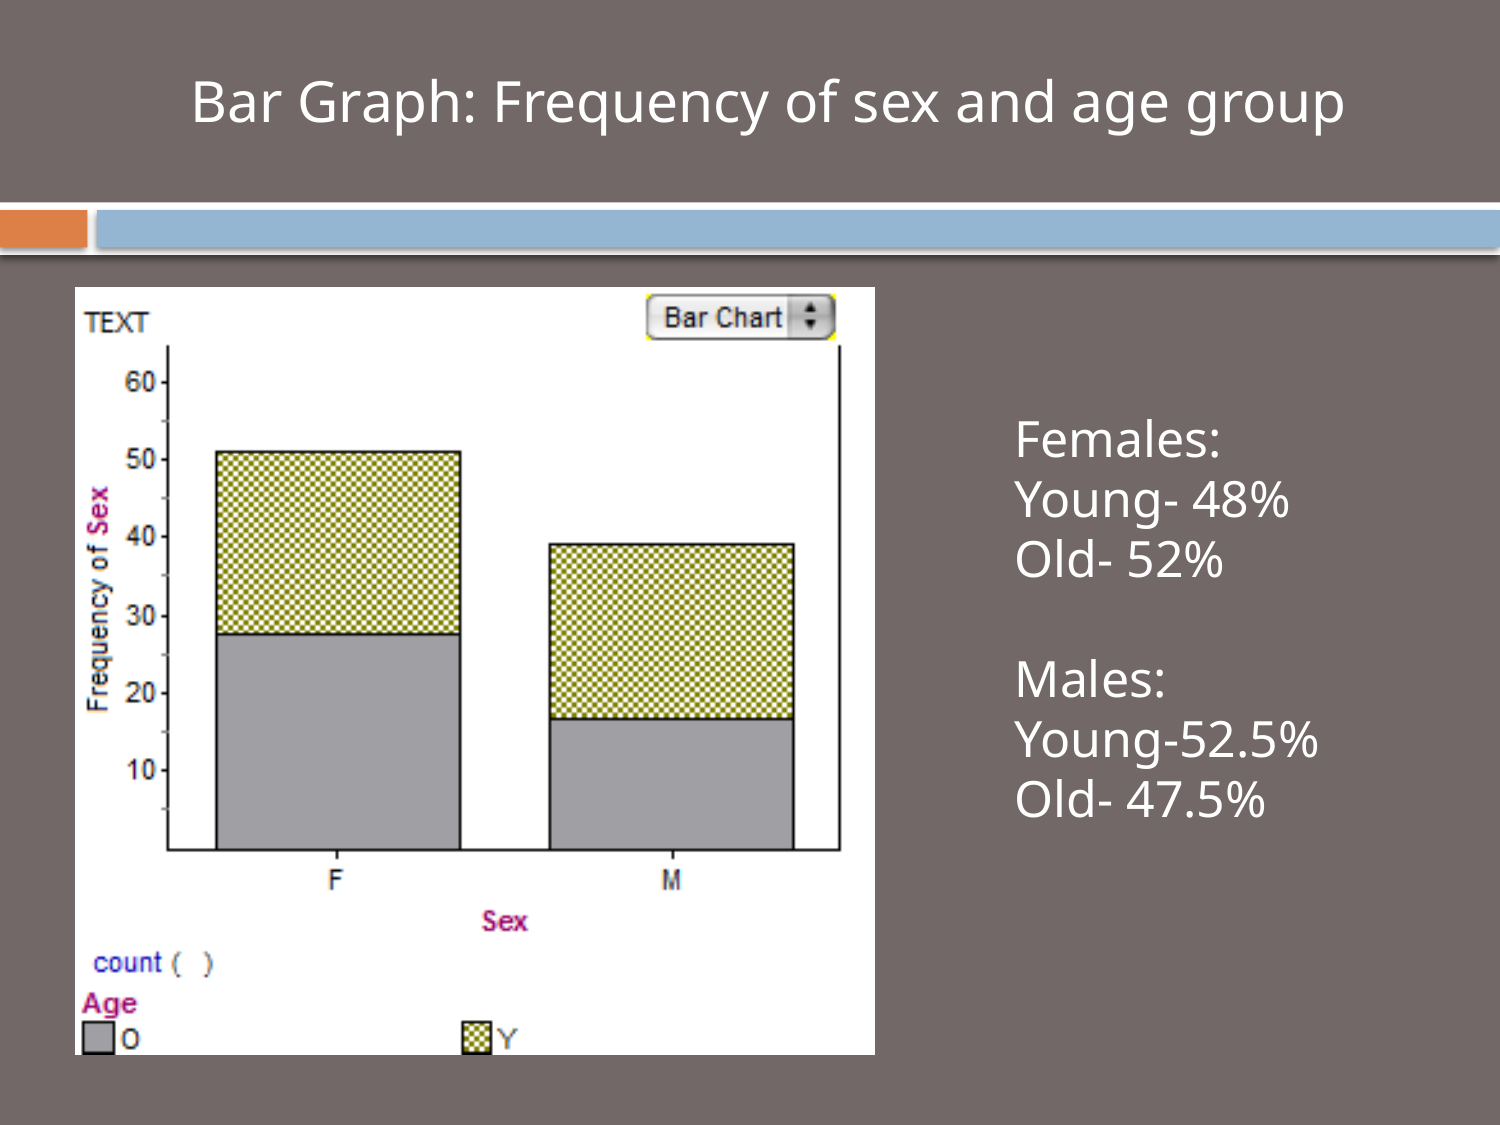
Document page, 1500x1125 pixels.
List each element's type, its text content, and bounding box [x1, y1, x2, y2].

picture [74, 287, 876, 1055]
text_box Females: Young- 48% Old- 52% Males: Young-52.5% Old- 47.5% [999, 399, 1400, 835]
title Bar Graph: Frequency of sex and age group [100, 37, 1438, 163]
